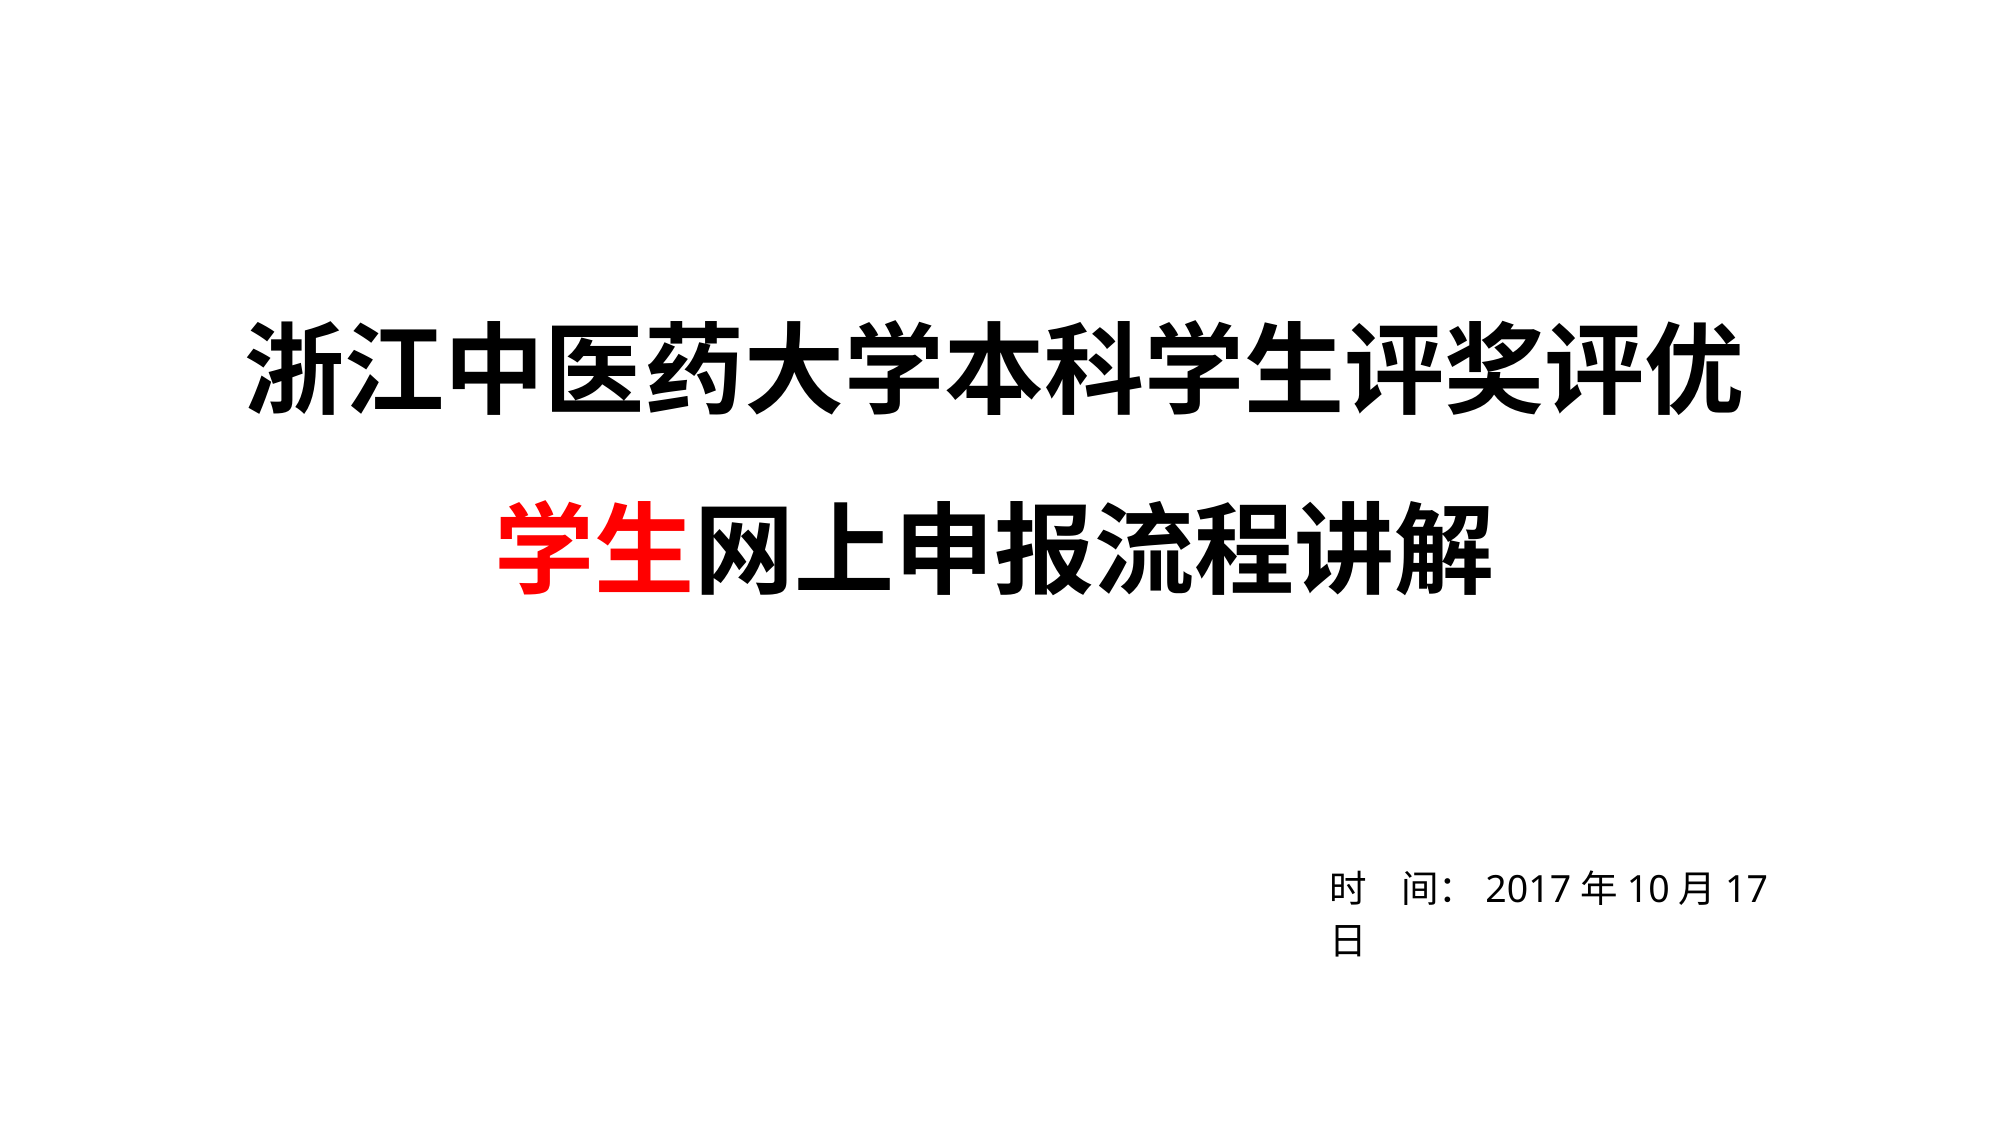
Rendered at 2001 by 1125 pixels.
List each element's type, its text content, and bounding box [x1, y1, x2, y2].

text_box 时 间：2017年10月17日 [1315, 850, 1812, 970]
title 浙江中医药大学本科学生评奖评优 学生网上申报流程讲解 [131, 275, 1857, 578]
